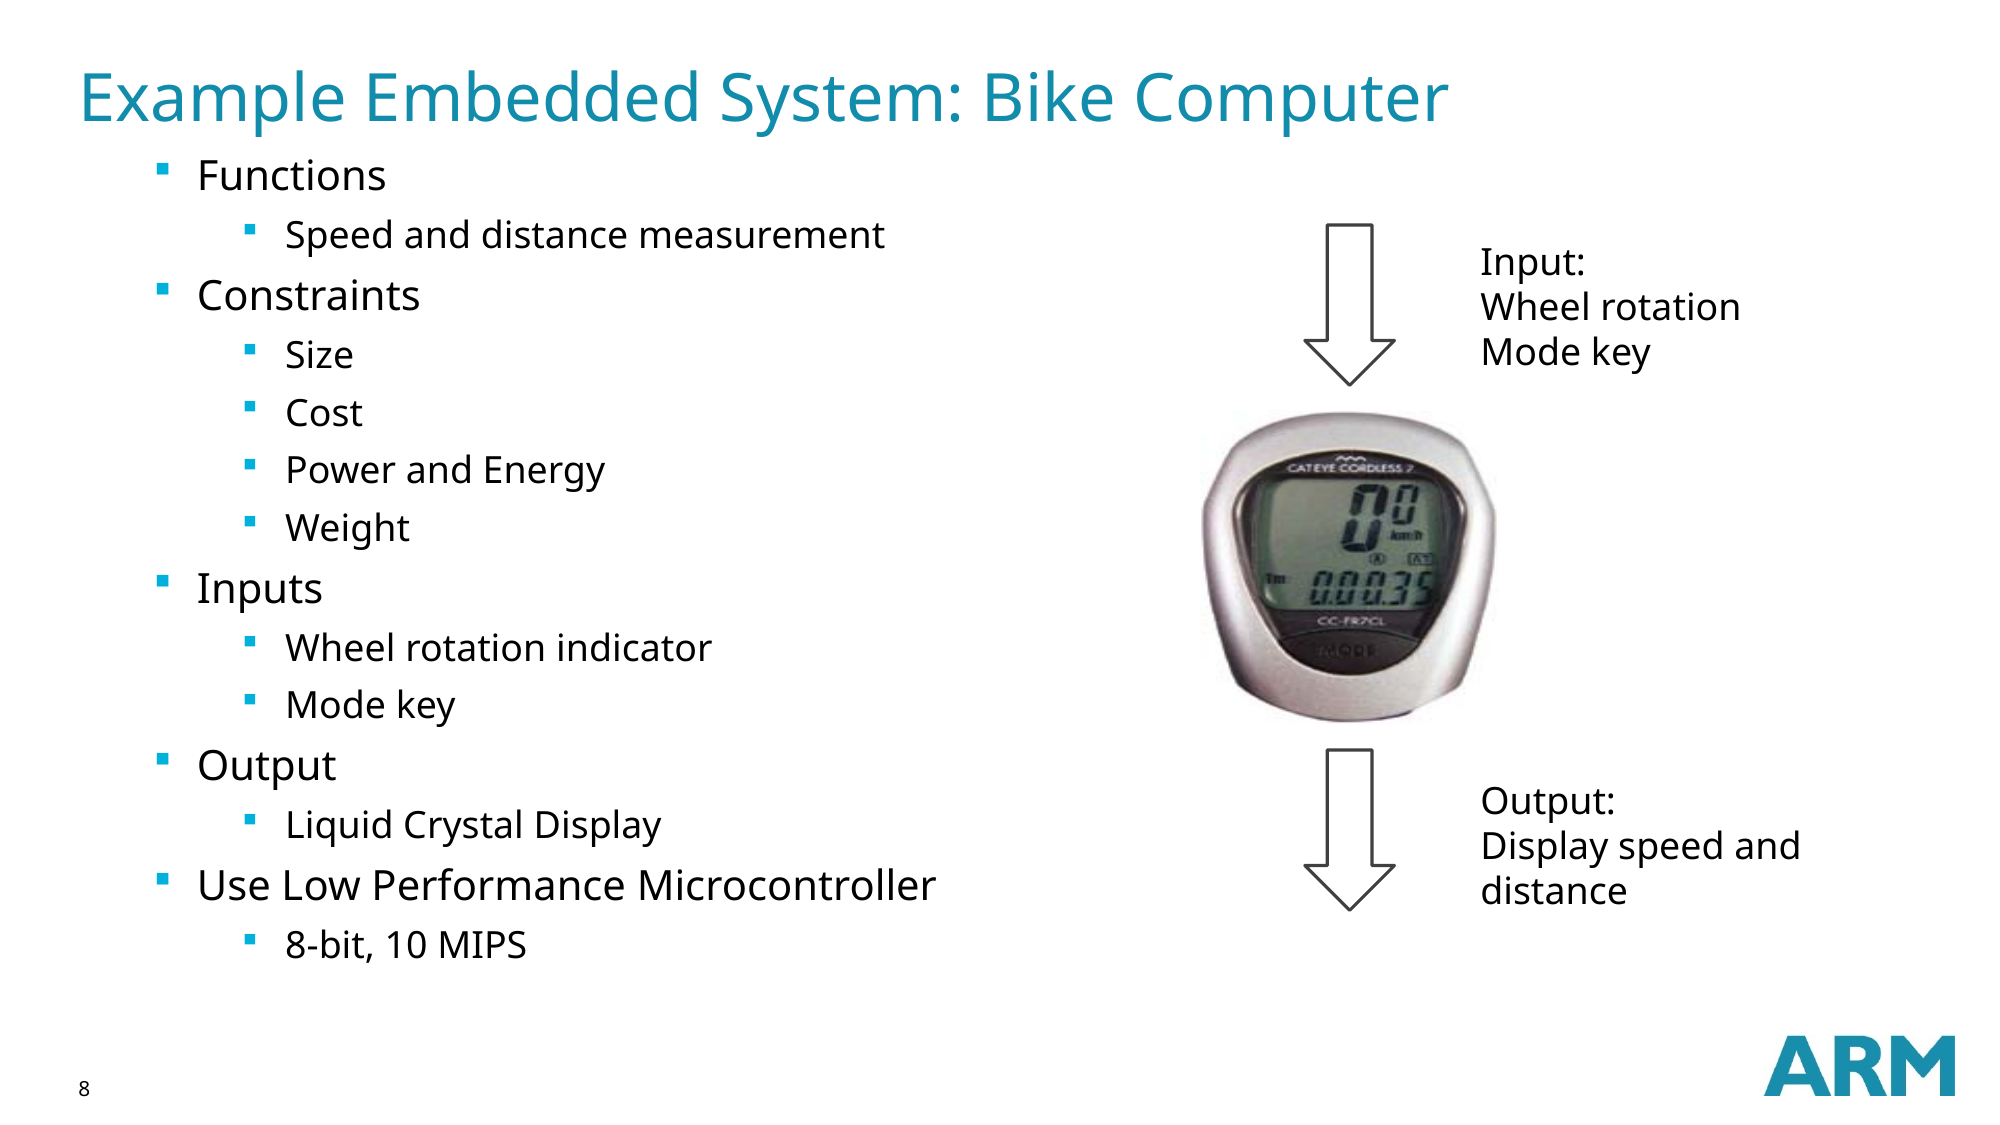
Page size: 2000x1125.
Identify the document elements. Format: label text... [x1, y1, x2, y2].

text_box [1304, 750, 1395, 911]
text_box [1304, 224, 1395, 386]
picture [1763, 1035, 1955, 1096]
picture [1200, 409, 1499, 724]
text_box Output: Display speed and distance [1465, 769, 1855, 920]
list Functions Speed and distance measurement Constraints Size Cost Power and Energy Weight Inputs Wheel rotation indicator Mode key Output Liquid Crystal Display Use Low Performance Microcontroller 8-bit, 10 MIPS [153, 148, 1106, 978]
text_box Input: Wheel rotation Mode key [1465, 230, 1855, 380]
title Example Embedded System: Bike Computer [78, 55, 1910, 150]
